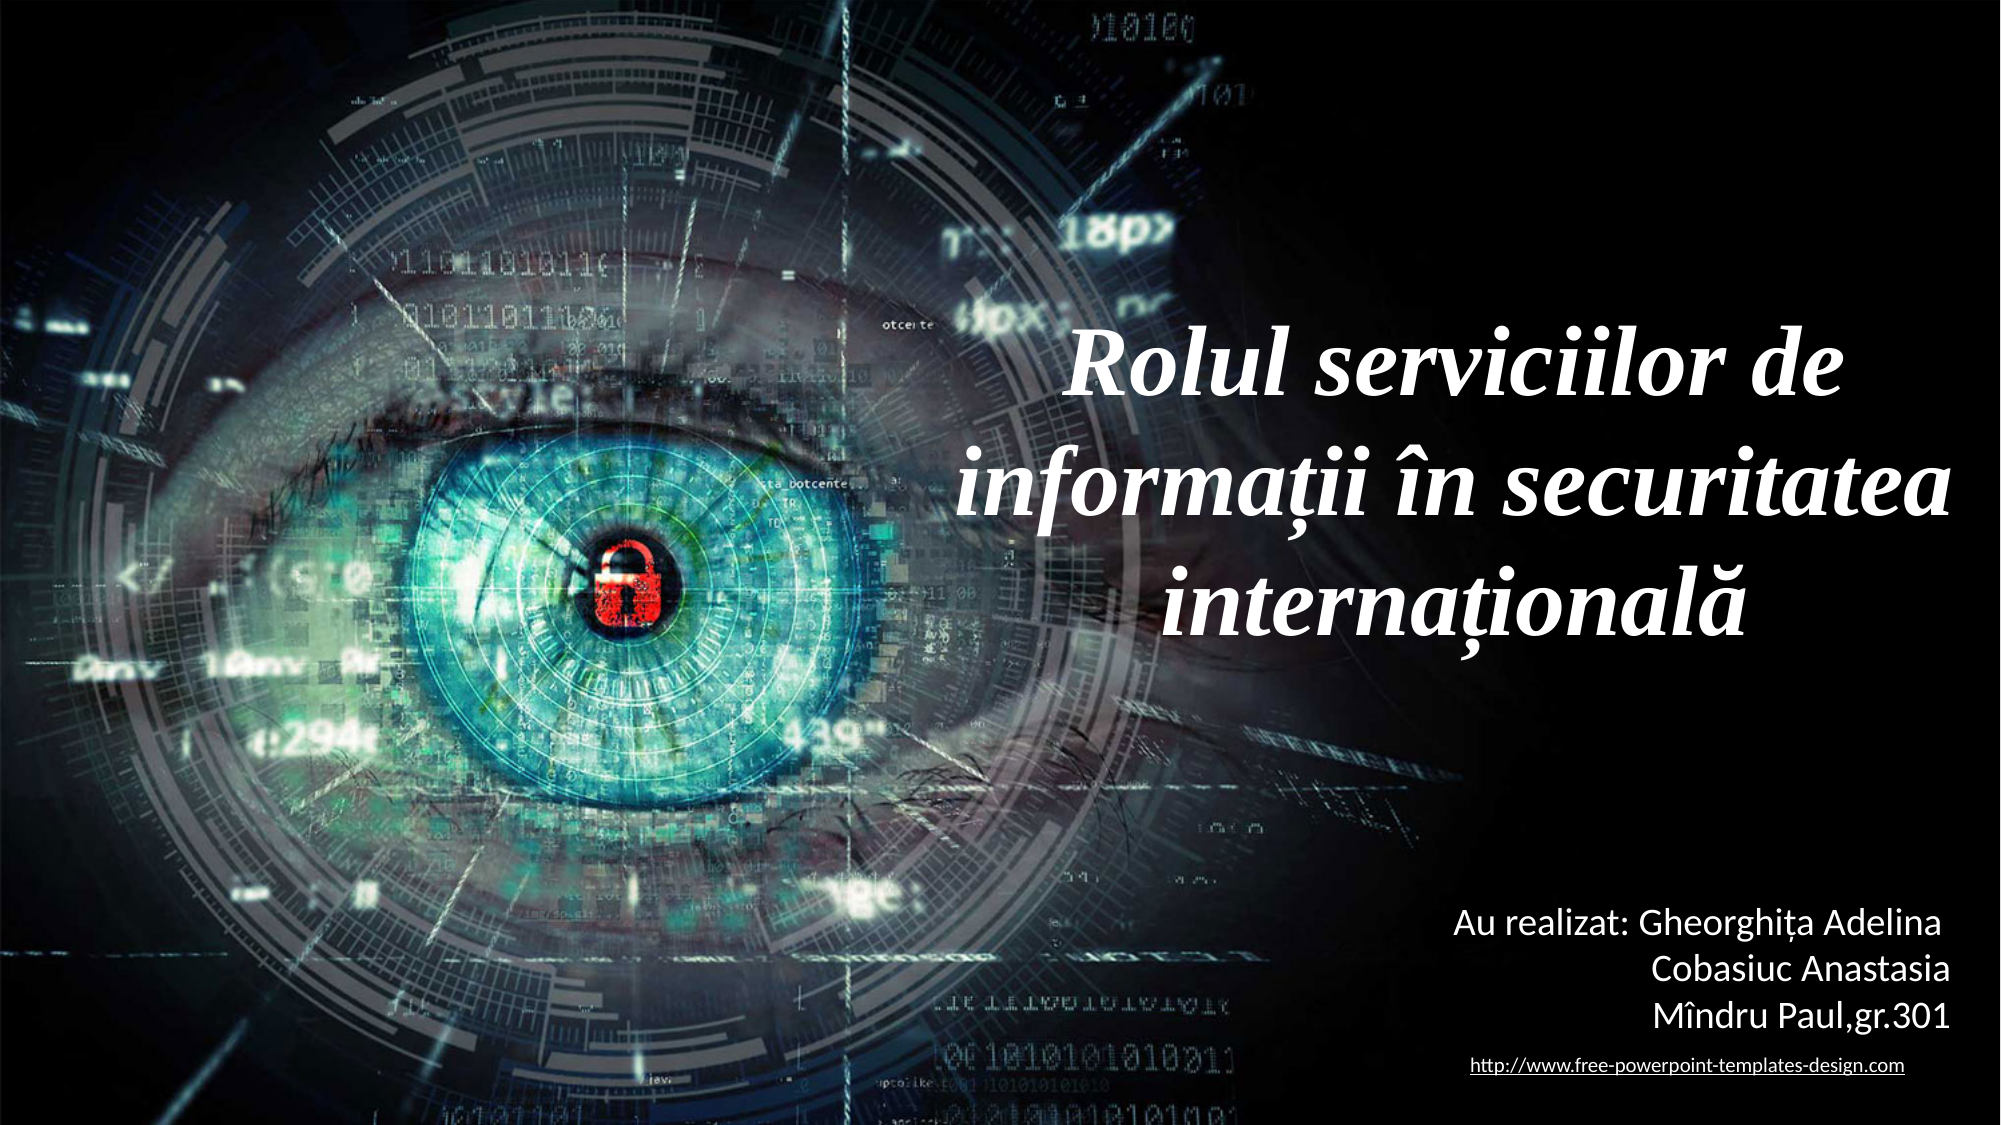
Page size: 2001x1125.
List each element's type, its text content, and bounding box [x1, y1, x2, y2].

text_box Au realizat: Gheorghița Adelina Cobasiuc Anastasia Mîndru Paul,gr.301 [943, 889, 1966, 1044]
text_box Rolul serviciilor de informații în securitatea internațională [859, 288, 2000, 783]
picture [0, 0, 2001, 1125]
text_box http://www.free-powerpoint-templates-design.com [978, 1044, 1920, 1085]
